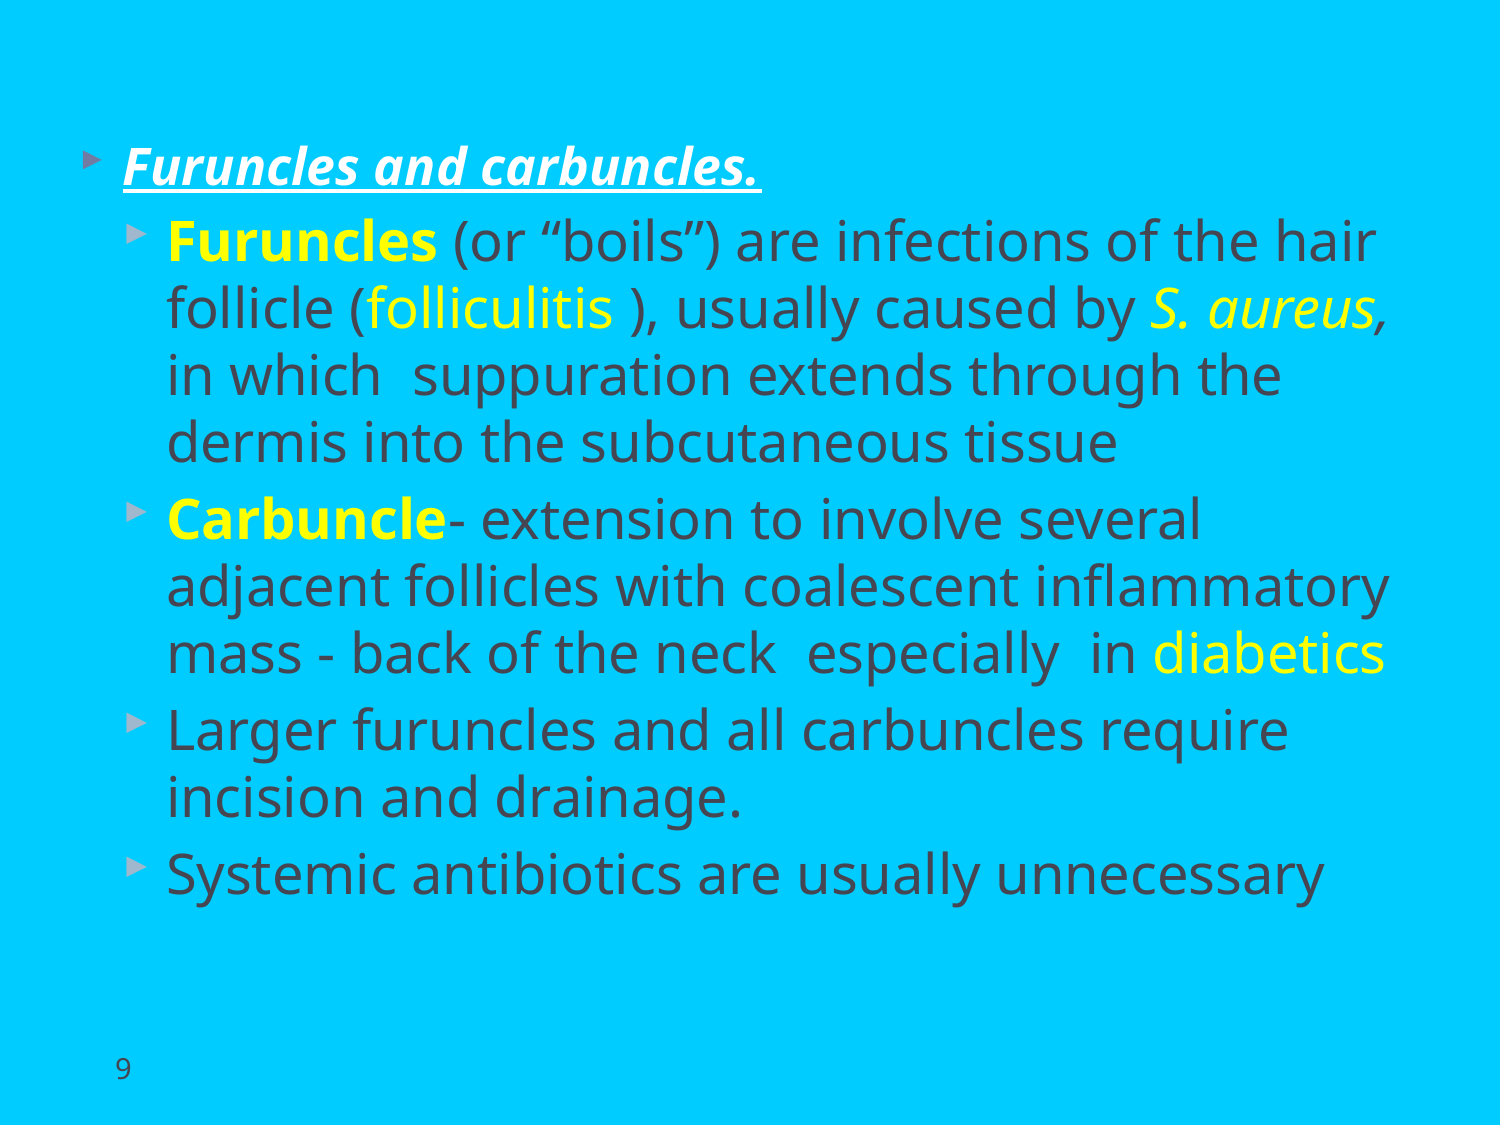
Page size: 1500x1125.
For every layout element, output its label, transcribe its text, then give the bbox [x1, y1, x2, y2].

slide_number 9 [100, 1042, 426, 1103]
list Furuncles and carbuncles. Furuncles (or “boils”) are infections of the hair follicle (folliculitis ), usually caused by S. aureus, in which suppuration extends through the dermis into the subcutaneous tissue Carbuncle- extension to involve several adjacent follicles with coalescent inflammatory mass - back of the neck especially in diabetics Larger furuncles and all carbuncles require incision and drainage. Systemic antibiotics are usually unnecessary [64, 125, 1447, 1024]
